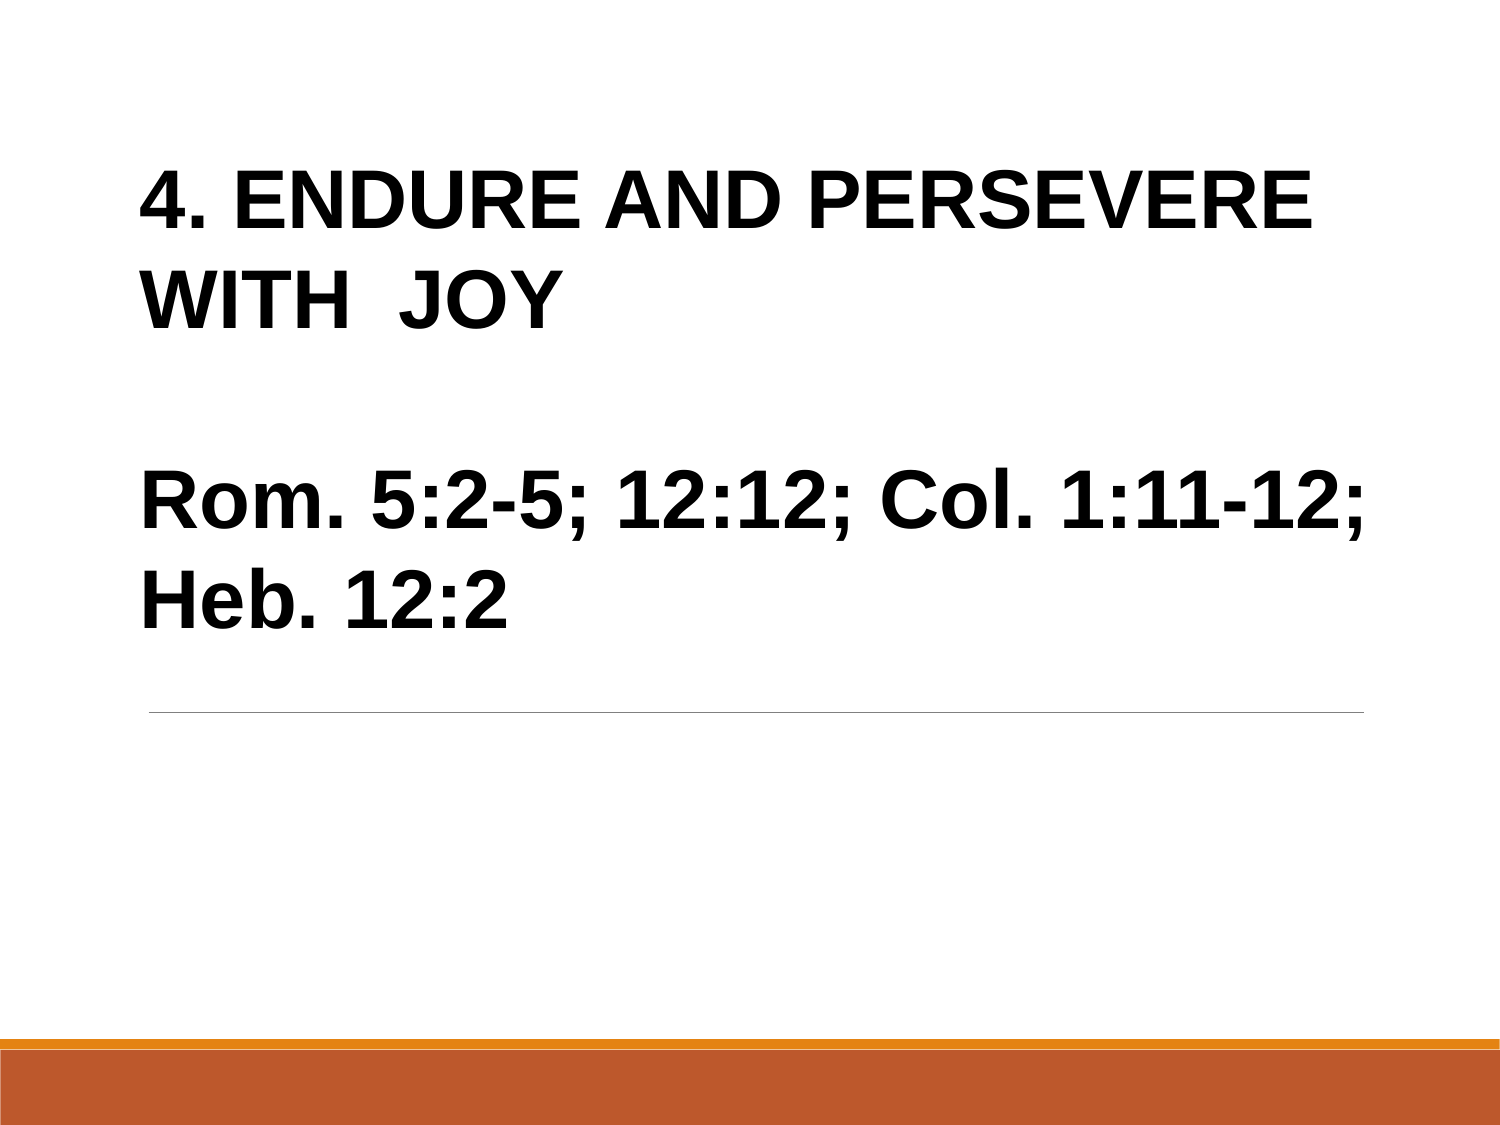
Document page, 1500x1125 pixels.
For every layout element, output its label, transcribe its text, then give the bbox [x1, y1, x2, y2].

text_box 4. ENDURE AND PERSEVERE WITH JOY Rom. 5:2-5; 12:12; Col. 1:11-12; Heb. 12:2 [124, 137, 1400, 653]
